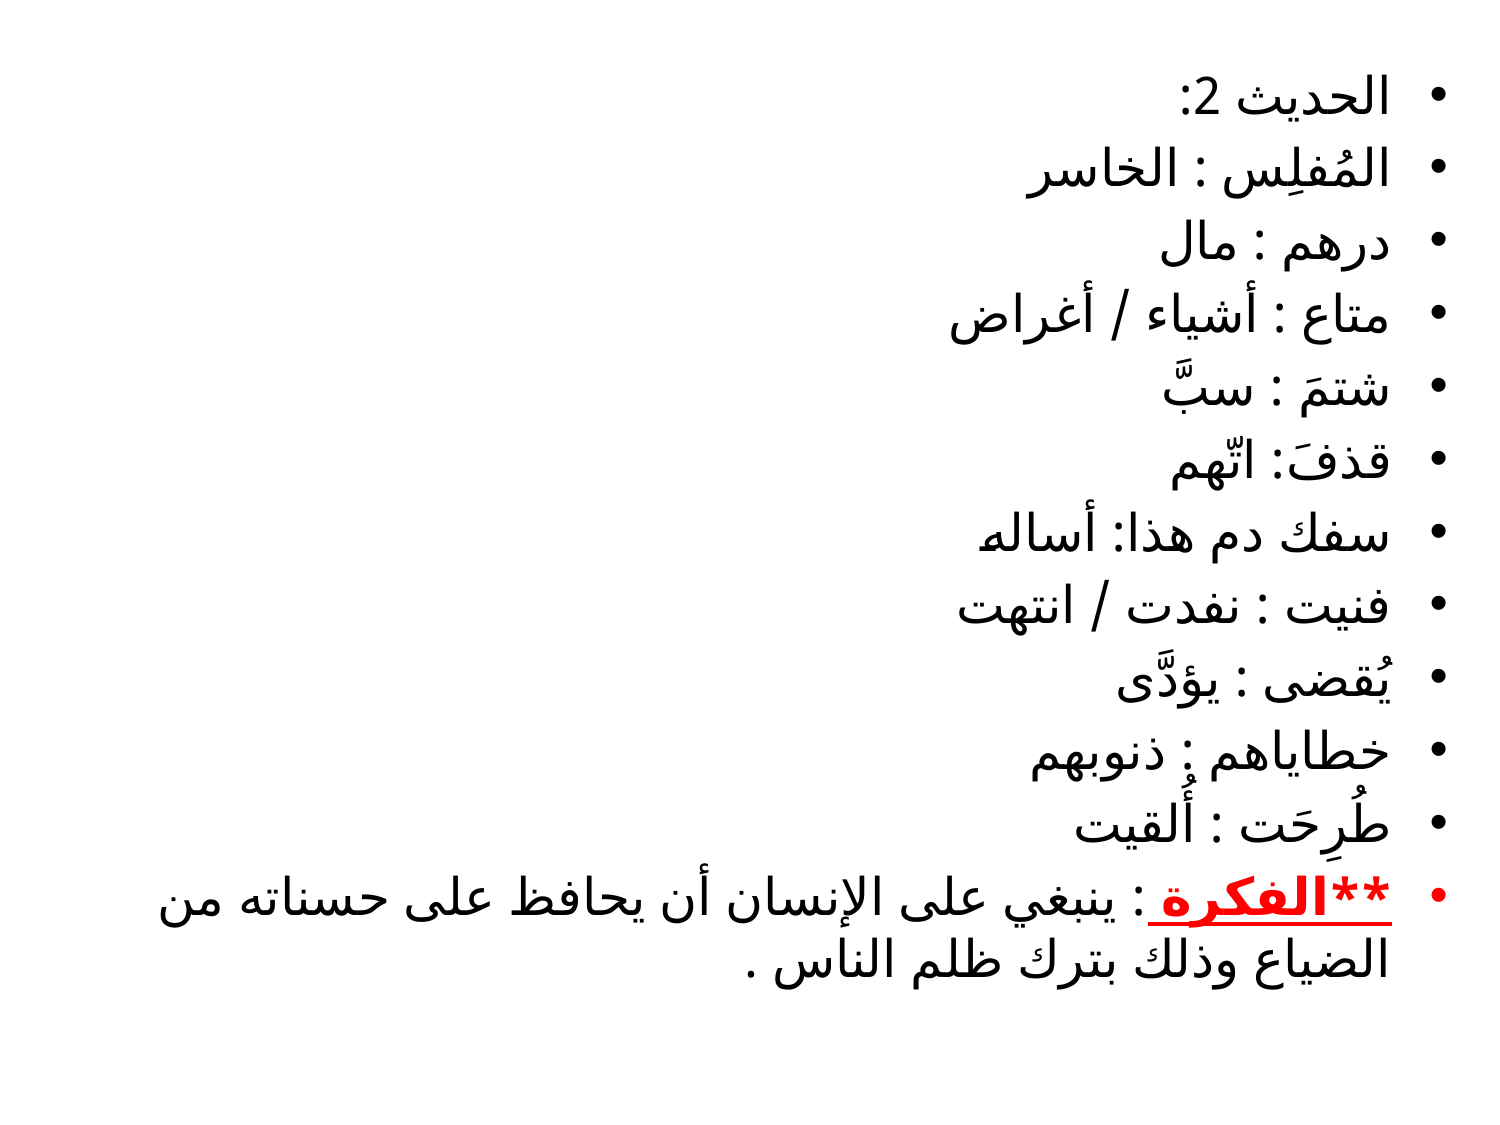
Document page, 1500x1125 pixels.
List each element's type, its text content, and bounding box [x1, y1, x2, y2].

list الحديث 2: المُفلِس : الخاسر درهم : مال متاع : أشياء / أغراض شتمَ : سبَّ قذفَ: اتّهم سفك دم هذا: أساله فنيت : نفدت / انتهت يُقضى : يؤدَّى خطاياهم : ذنوبهم طُرِحَت : أُلقيت **الفكرة : ينبغي على الإنسان أن يحافظ على حسناته من الضياع وذلك بترك ظلم الناس . [75, 54, 1459, 1005]
